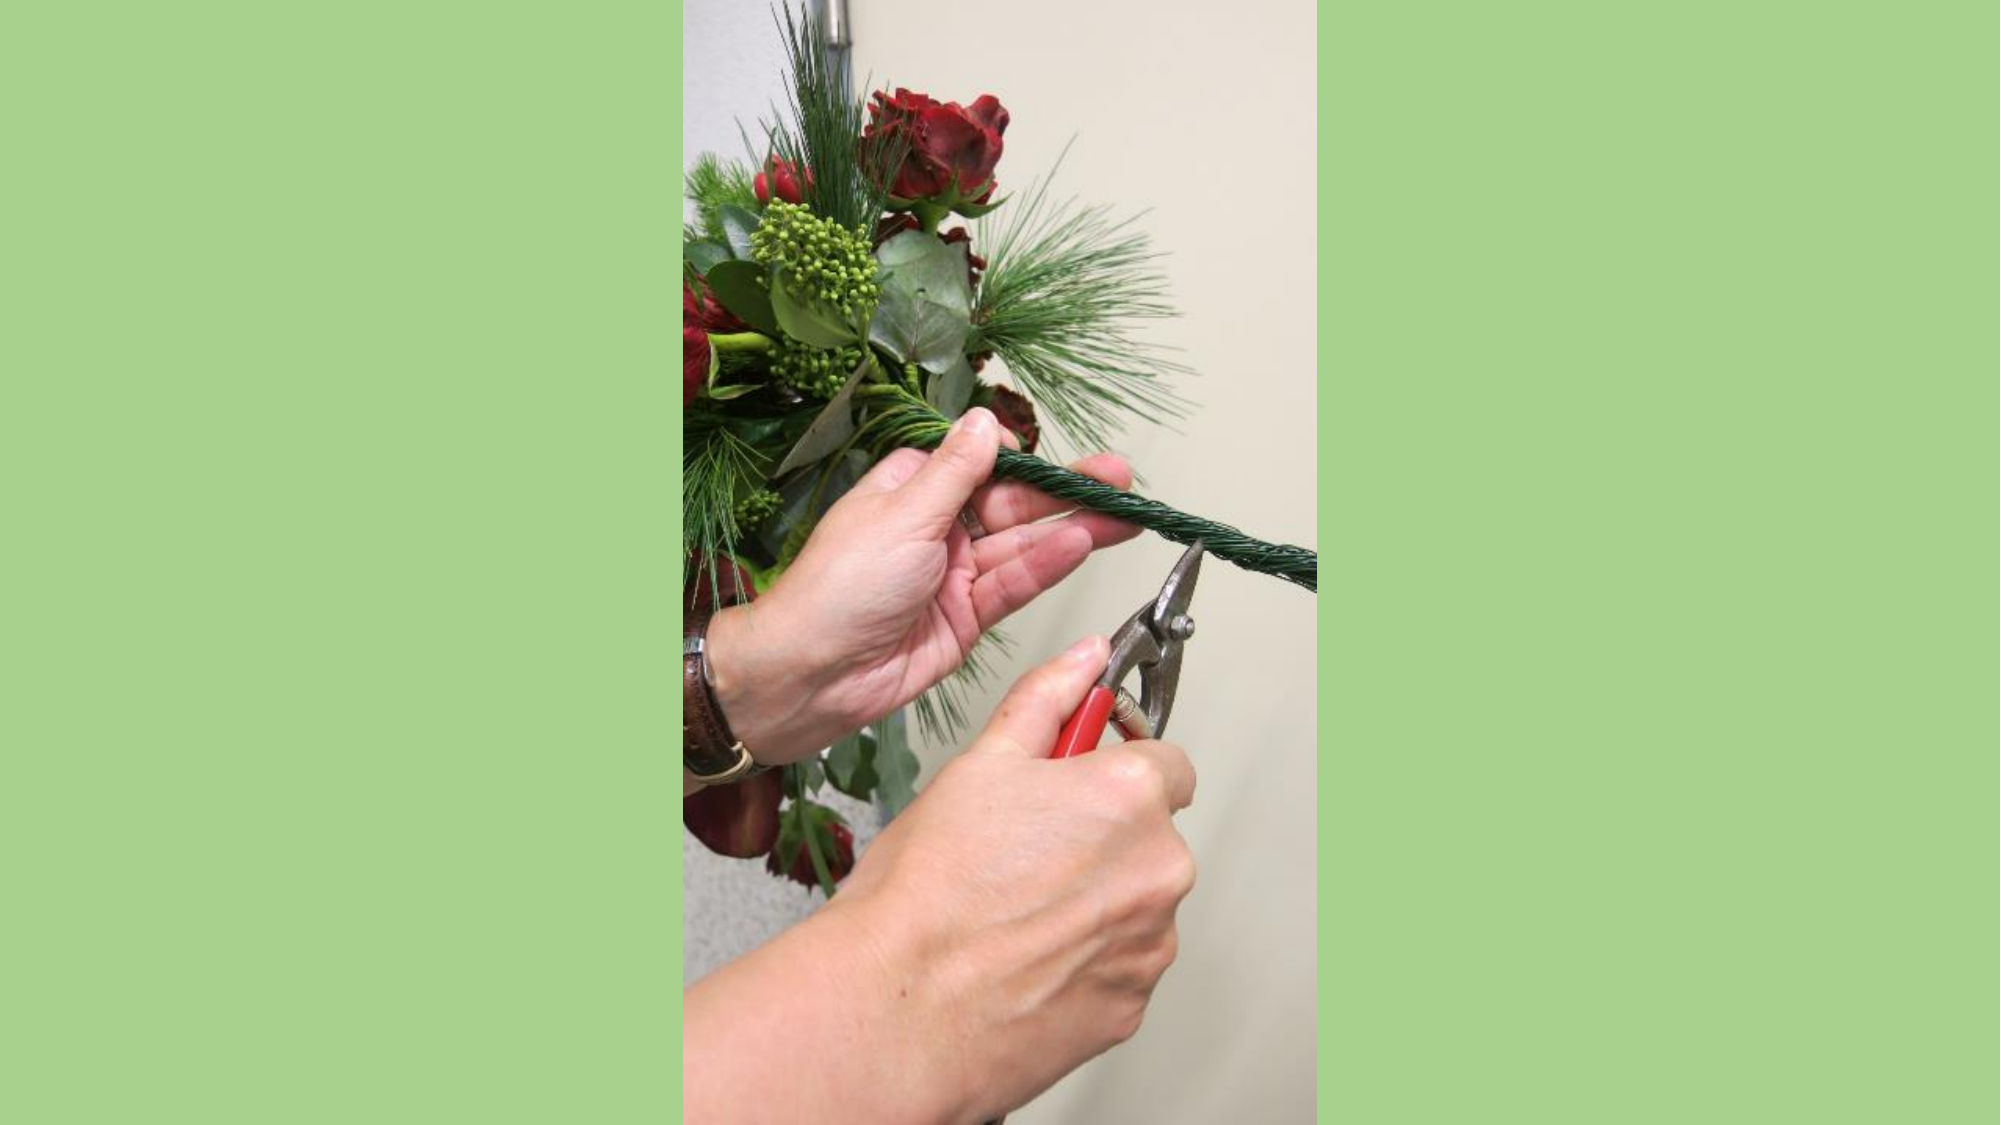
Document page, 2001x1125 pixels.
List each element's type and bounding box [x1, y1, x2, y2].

picture [683, 0, 1317, 1125]
